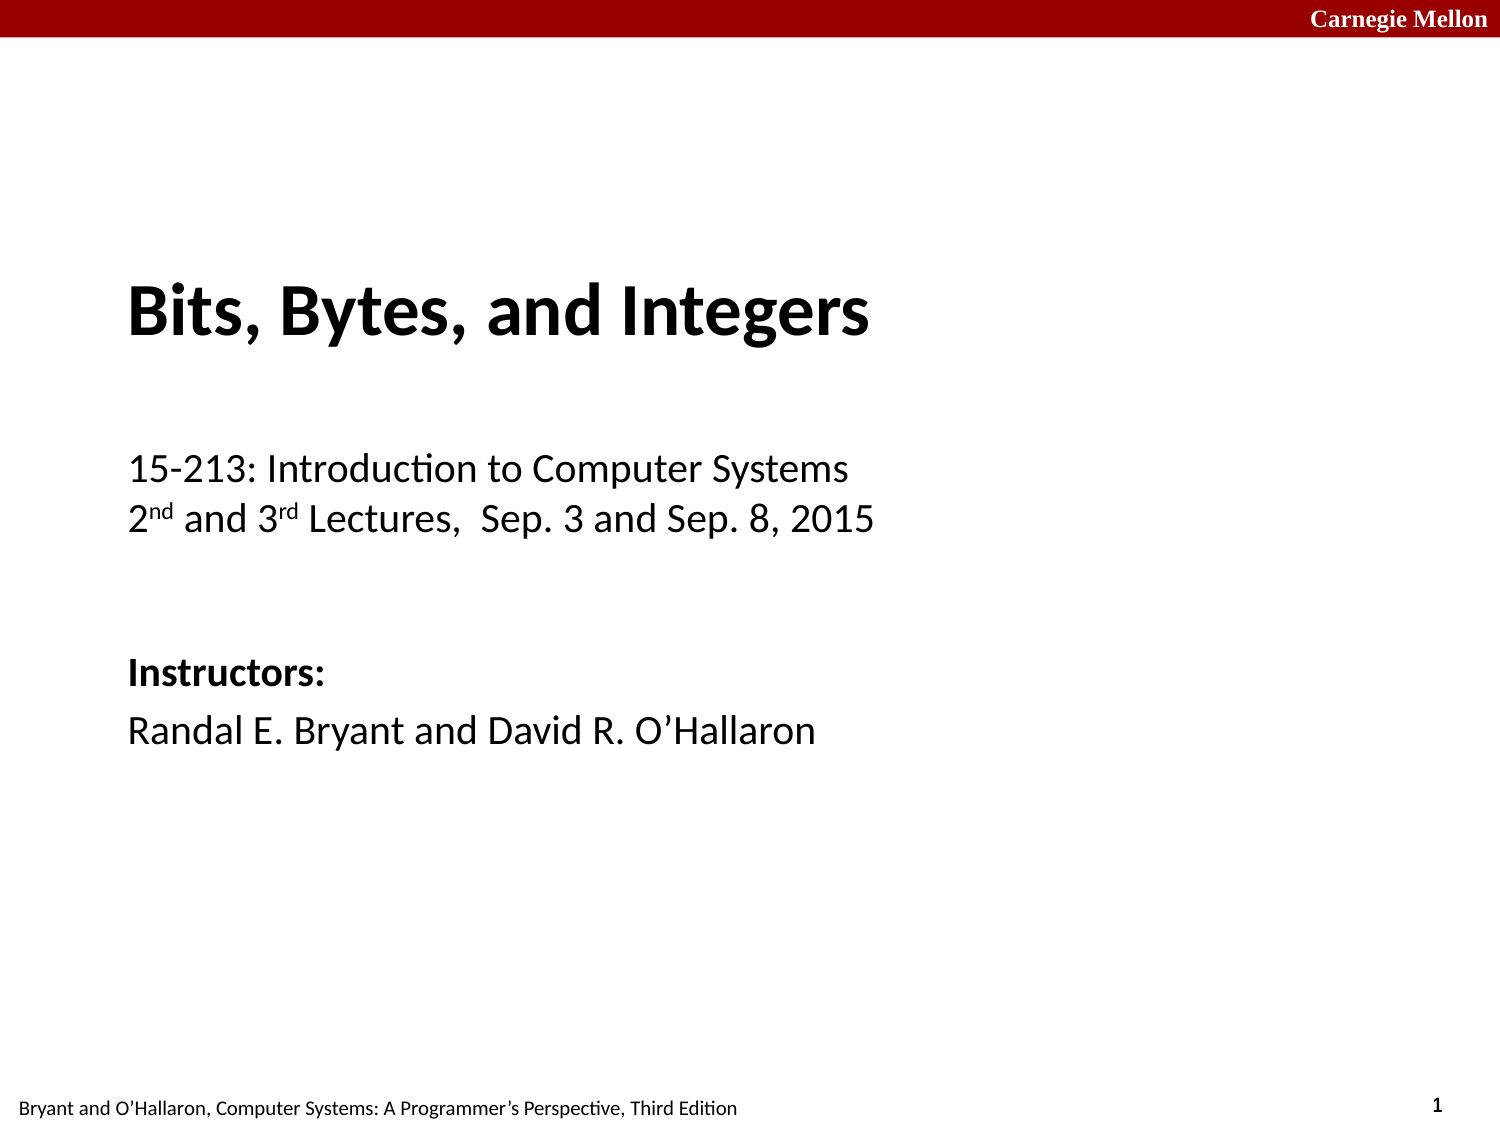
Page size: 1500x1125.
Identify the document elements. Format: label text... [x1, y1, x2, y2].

title Bits, Bytes, and Integers 15-213: Introduction to Computer Systems 2nd and 3rd Lectures, Sep. 3 and Sep. 8, 2015 [112, 279, 1388, 522]
subtitle Instructors: Randal E. Bryant and David R. O’Hallaron [112, 637, 1373, 926]
